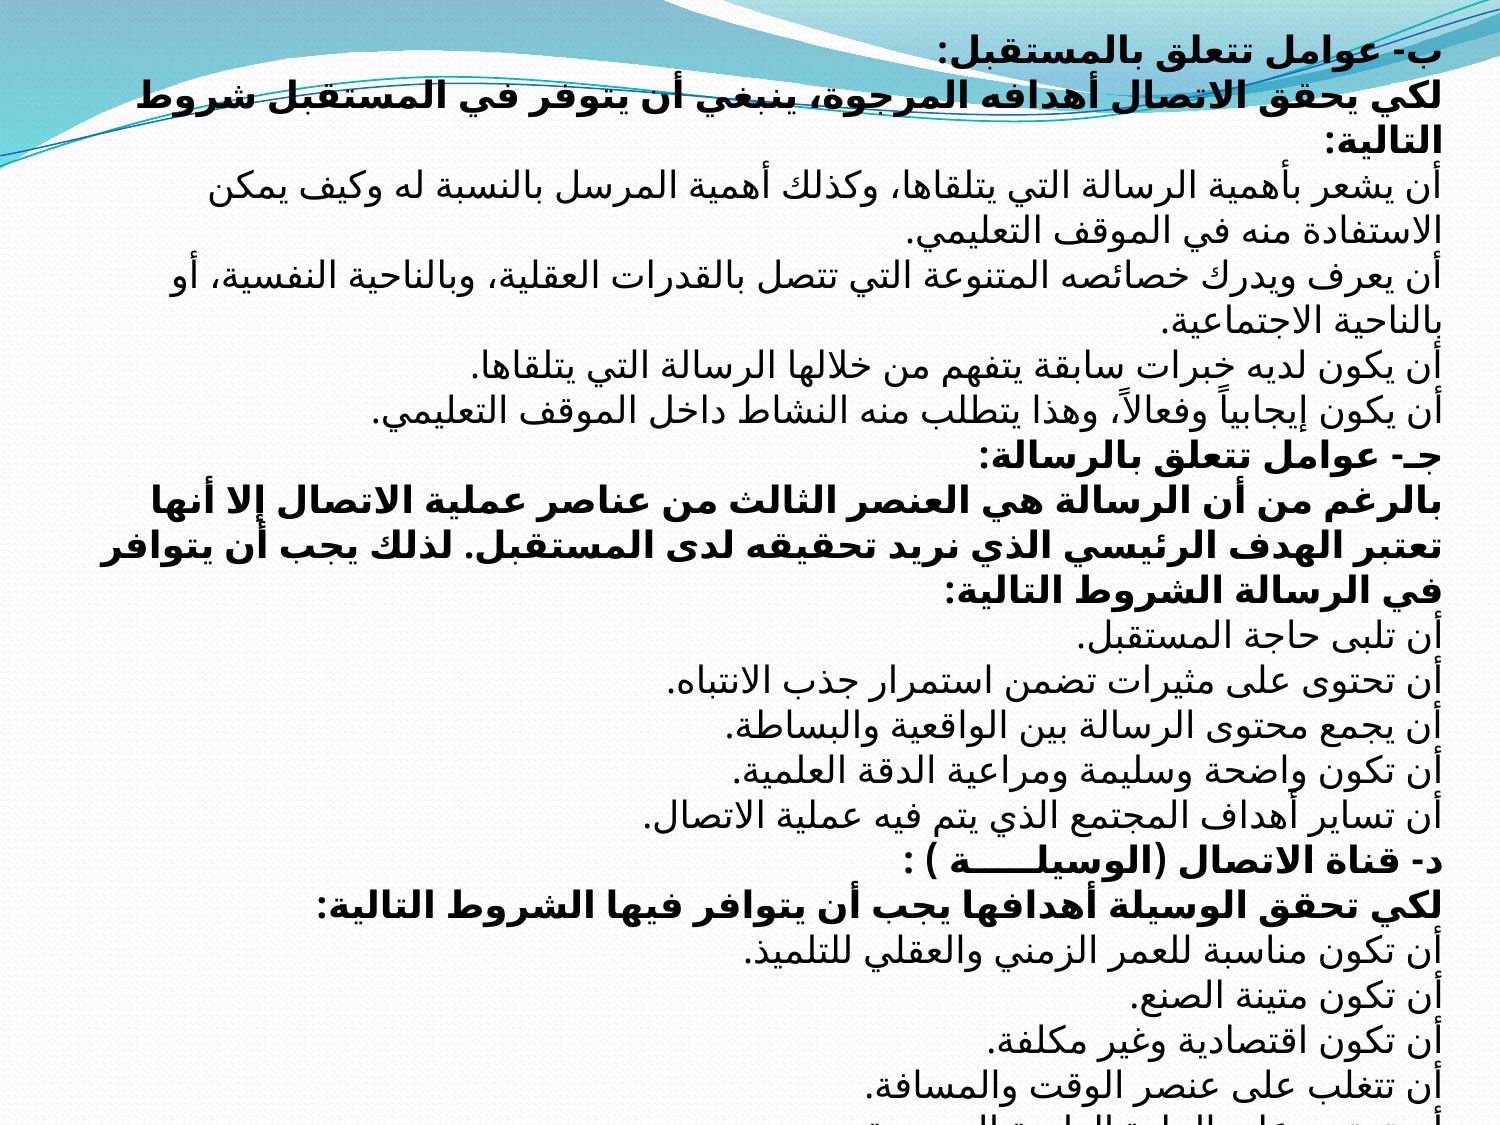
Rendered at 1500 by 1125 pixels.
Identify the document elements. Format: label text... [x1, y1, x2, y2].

text_box ب- عوامل تتعلق بالمستقبل: لكي يحقق الاتصال أهدافه المرجوة، ينبغي أن يتوفر في المستقبل شروط التالية: أن يشعر بأهمية الرسالة التي يتلقاها، وكذلك أهمية المرسل بالنسبة له وكيف يمكن الاستفادة منه في الموقف التعليمي. أن يعرف ويدرك خصائصه المتنوعة التي تتصل بالقدرات العقلية، وبالناحية النفسية، أو بالناحية الاجتماعية. أن يكون لديه خبرات سابقة يتفهم من خلالها الرسالة التي يتلقاها. أن يكون إيجابياً وفعالاً، وهذا يتطلب منه النشاط داخل الموقف التعليمي. جـ- عوامل تتعلق بالرسالة: بالرغم من أن الرسالة هي العنصر الثالث من عناصر عملية الاتصال إلا أنها تعتبر الهدف الرئيسي الذي نريد تحقيقه لدى المستقبل. لذلك يجب أن يتوافر في الرسالة الشروط التالية: أن تلبى حاجة المستقبل. أن تحتوى على مثيرات تضمن استمرار جذب الانتباه. أن يجمع محتوى الرسالة بين الواقعية والبساطة. أن تكون واضحة وسليمة ومراعية الدقة العلمية. أن تساير أهداف المجتمع الذي يتم فيه عملية الاتصال. د- قناة الاتصال (الوسيلـــــة ) : لكي تحقق الوسيلة أهدافها يجب أن يتوافر فيها الشروط التالية: أن تكون مناسبة للعمر الزمني والعقلي للتلميذ. أن تكون متينة الصنع. أن تكون اقتصادية وغير مكلفة. أن تتغلب على عنصر الوقت والمسافة. أن تحتوى على المادة العلمية الصحيحة. أن تكون جذابة ومشوقة. أن تناسب الفروق الفردية داخل الفصل. [41, 19, 1459, 1125]
